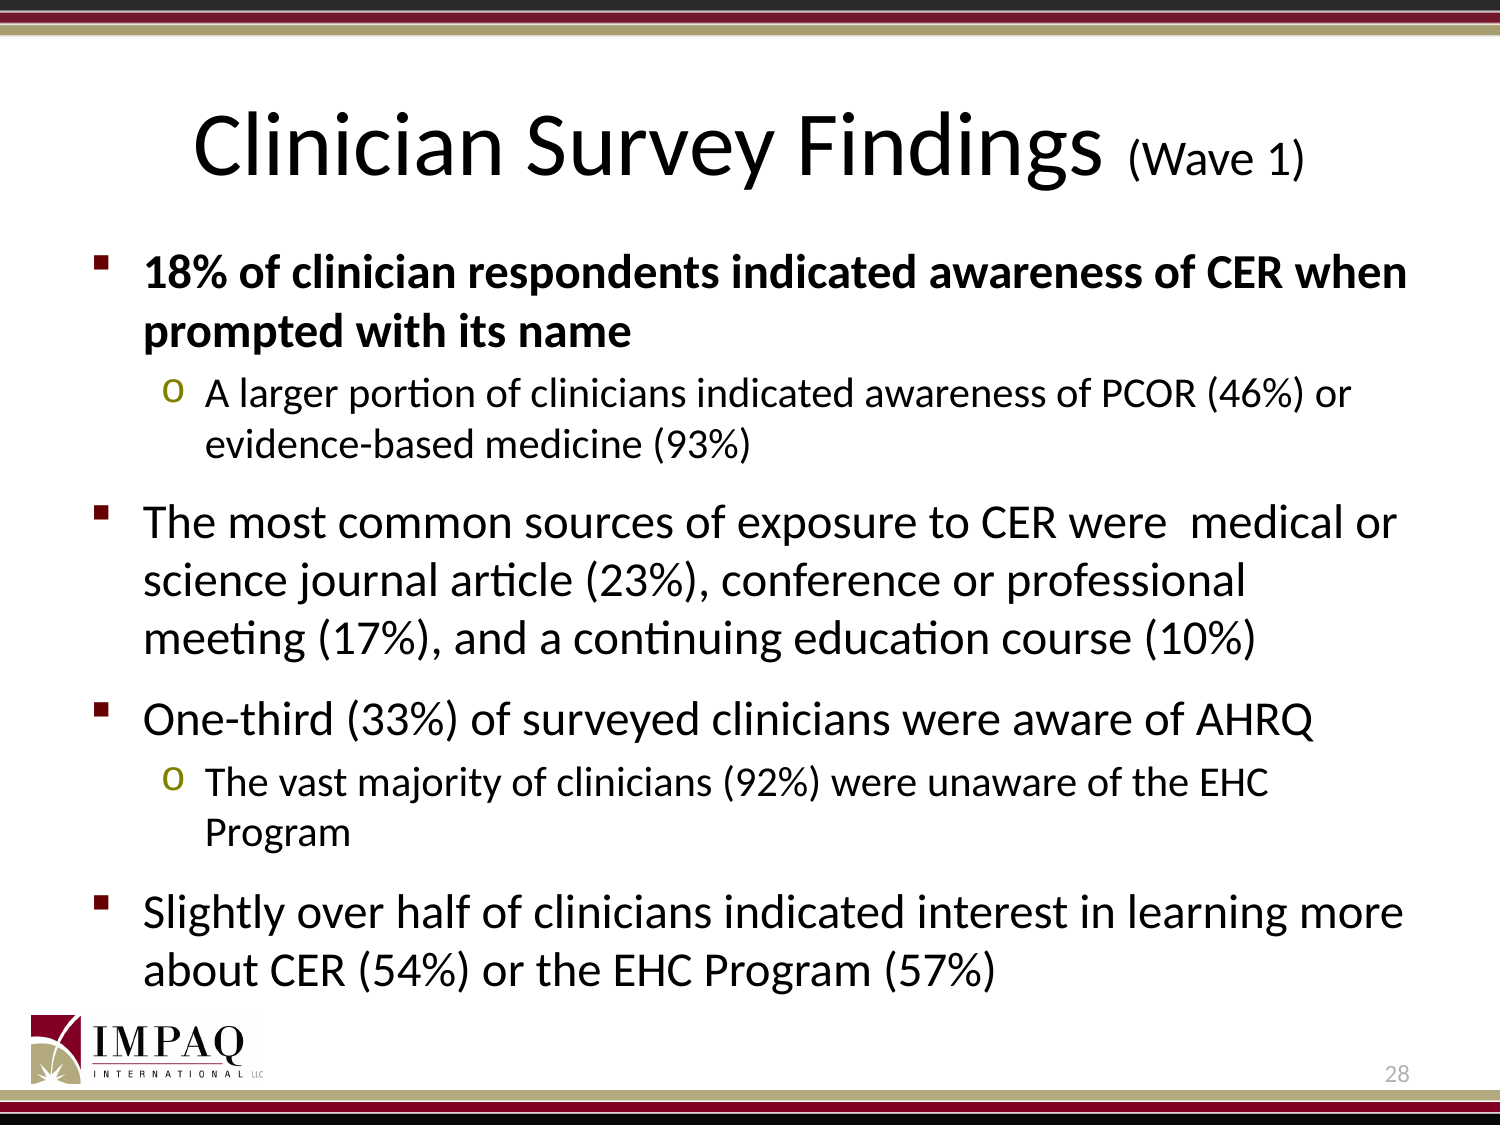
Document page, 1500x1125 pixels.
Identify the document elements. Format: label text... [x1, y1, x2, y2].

slide_number 28 [1074, 1042, 1425, 1103]
list 18% of clinician respondents indicated awareness of CER when prompted with its name A larger portion of clinicians indicated awareness of PCOR (46%) or evidence-based medicine (93%) The most common sources of exposure to CER were medical or science journal article (23%), conference or professional meeting (17%), and a continuing education course (10%) One-third (33%) of surveyed clinicians were aware of AHRQ The vast majority of clinicians (92%) were unaware of the EHC Program Slightly over half of clinicians indicated interest in learning more about CER (54%) or the EHC Program (57%) [75, 232, 1425, 1013]
picture [0, 1090, 1500, 1125]
picture [31, 1015, 263, 1084]
picture [0, 0, 1500, 44]
title Clinician Survey Findings (Wave 1) [75, 45, 1425, 232]
